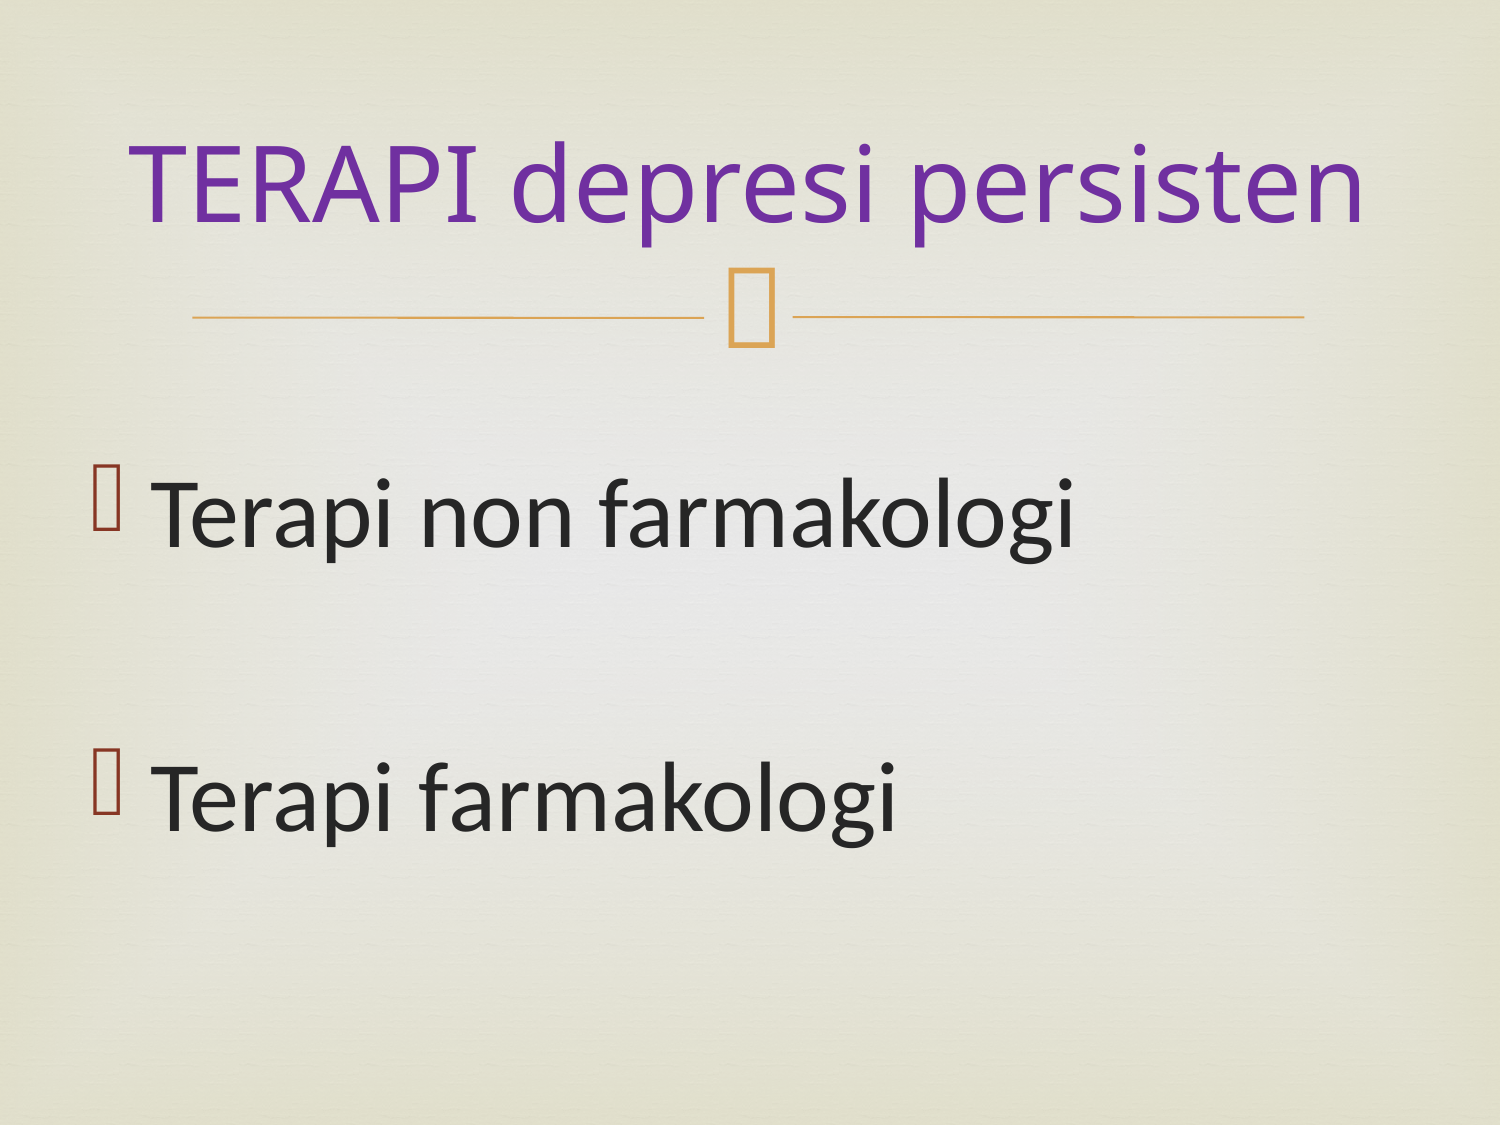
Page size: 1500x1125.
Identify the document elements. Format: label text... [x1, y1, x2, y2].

list Terapi non farmakologi Terapi farmakologi [75, 299, 1425, 1050]
title TERAPI depresi persisten [112, 93, 1386, 267]
